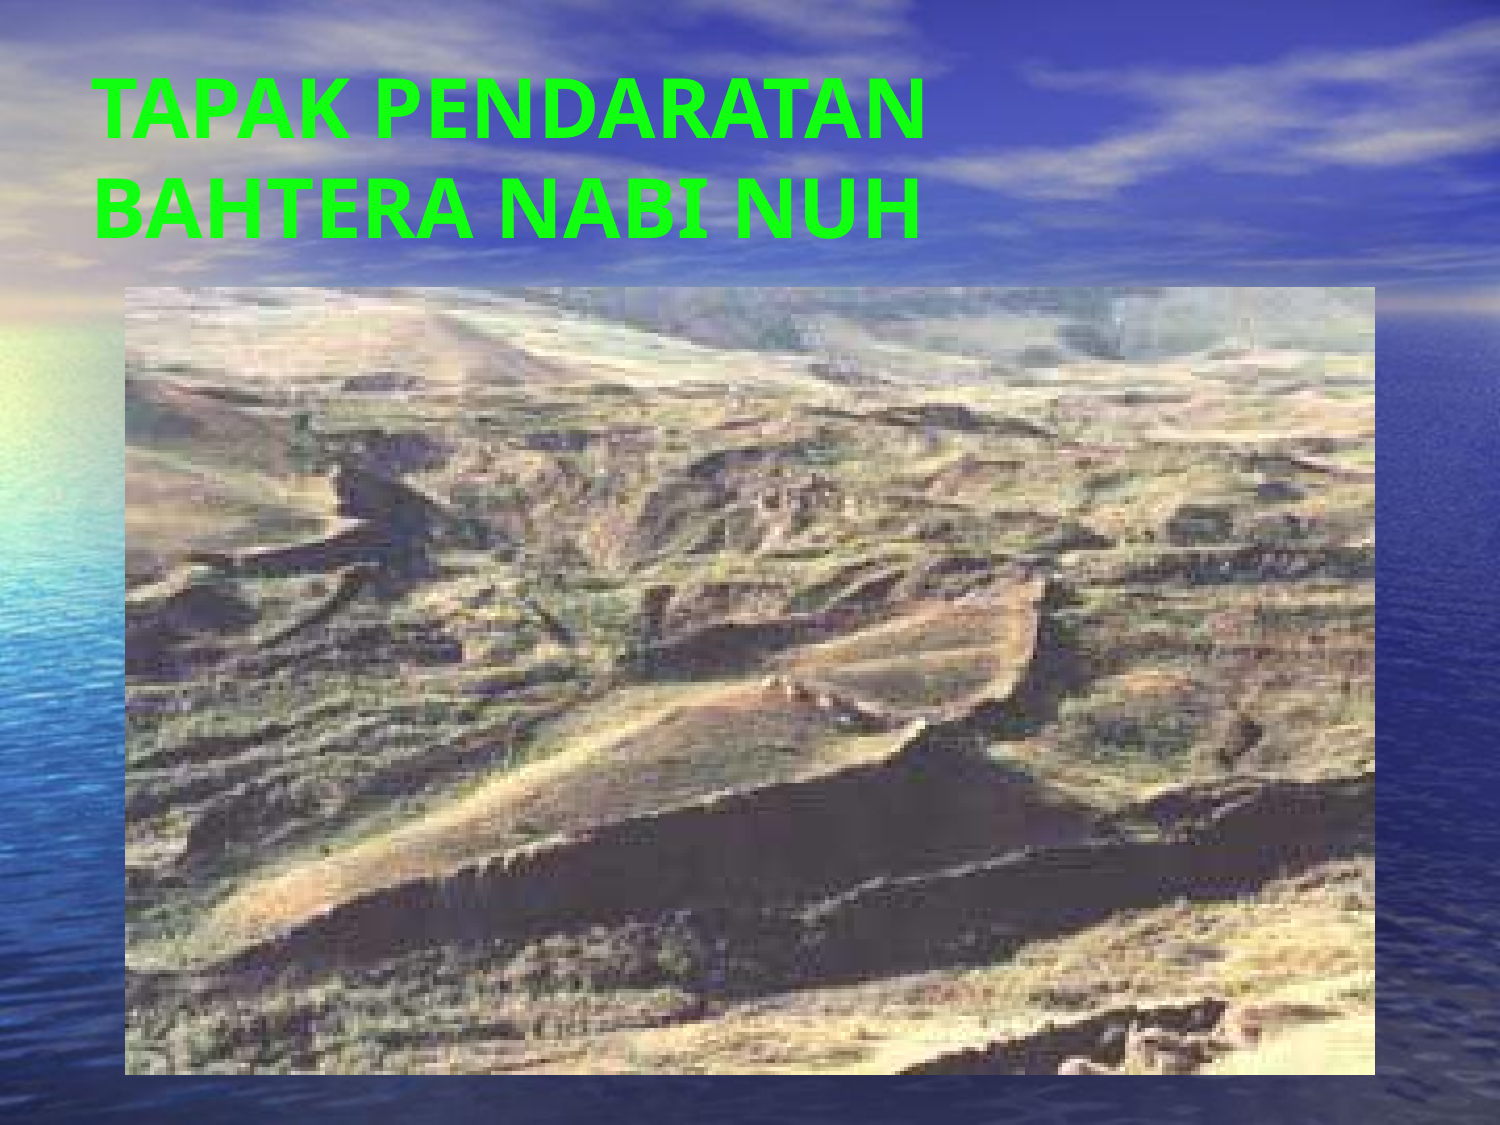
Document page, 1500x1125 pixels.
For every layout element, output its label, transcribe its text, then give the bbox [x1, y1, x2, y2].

title TAPAK PENDARATAN BAHTERA NABI NUH [75, 47, 1425, 275]
picture [0, 0, 1500, 1125]
